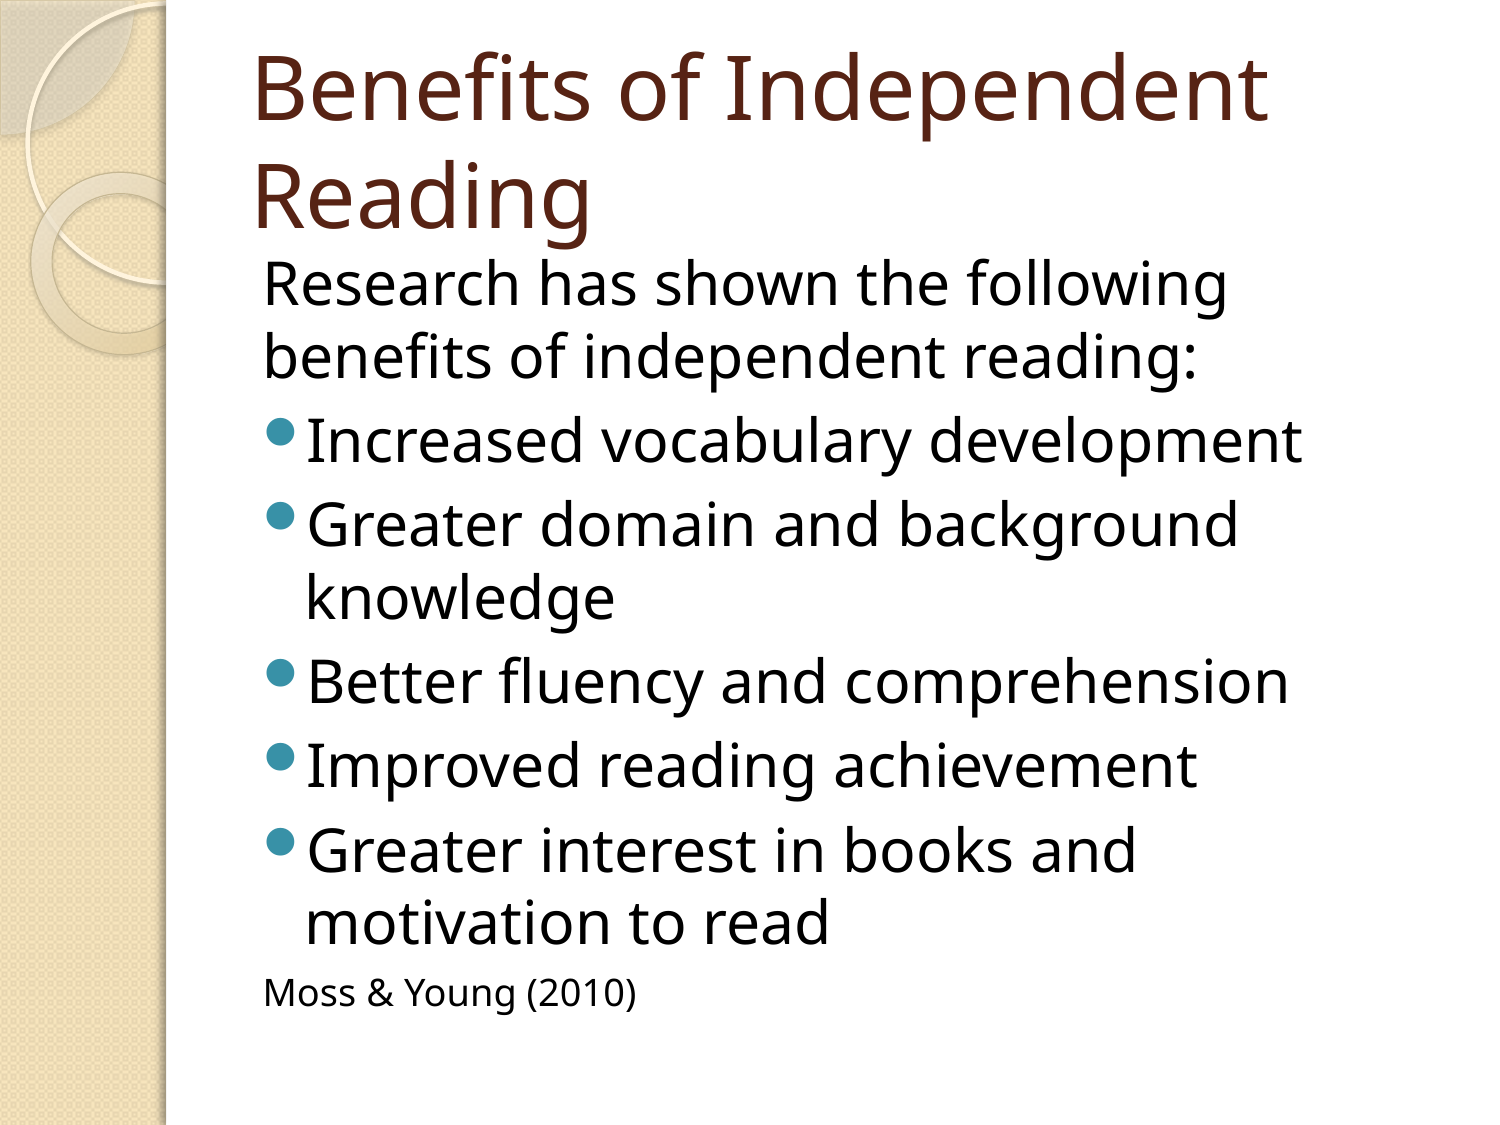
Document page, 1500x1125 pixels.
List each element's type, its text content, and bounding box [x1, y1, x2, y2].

title Benefits of Independent Reading [235, 45, 1466, 233]
list Research has shown the following benefits of independent reading: Increased vocabulary development Greater domain and background knowledge Better fluency and comprehension Improved reading achievement Greater interest in books and motivation to read Moss & Young (2010) [235, 237, 1466, 1025]
